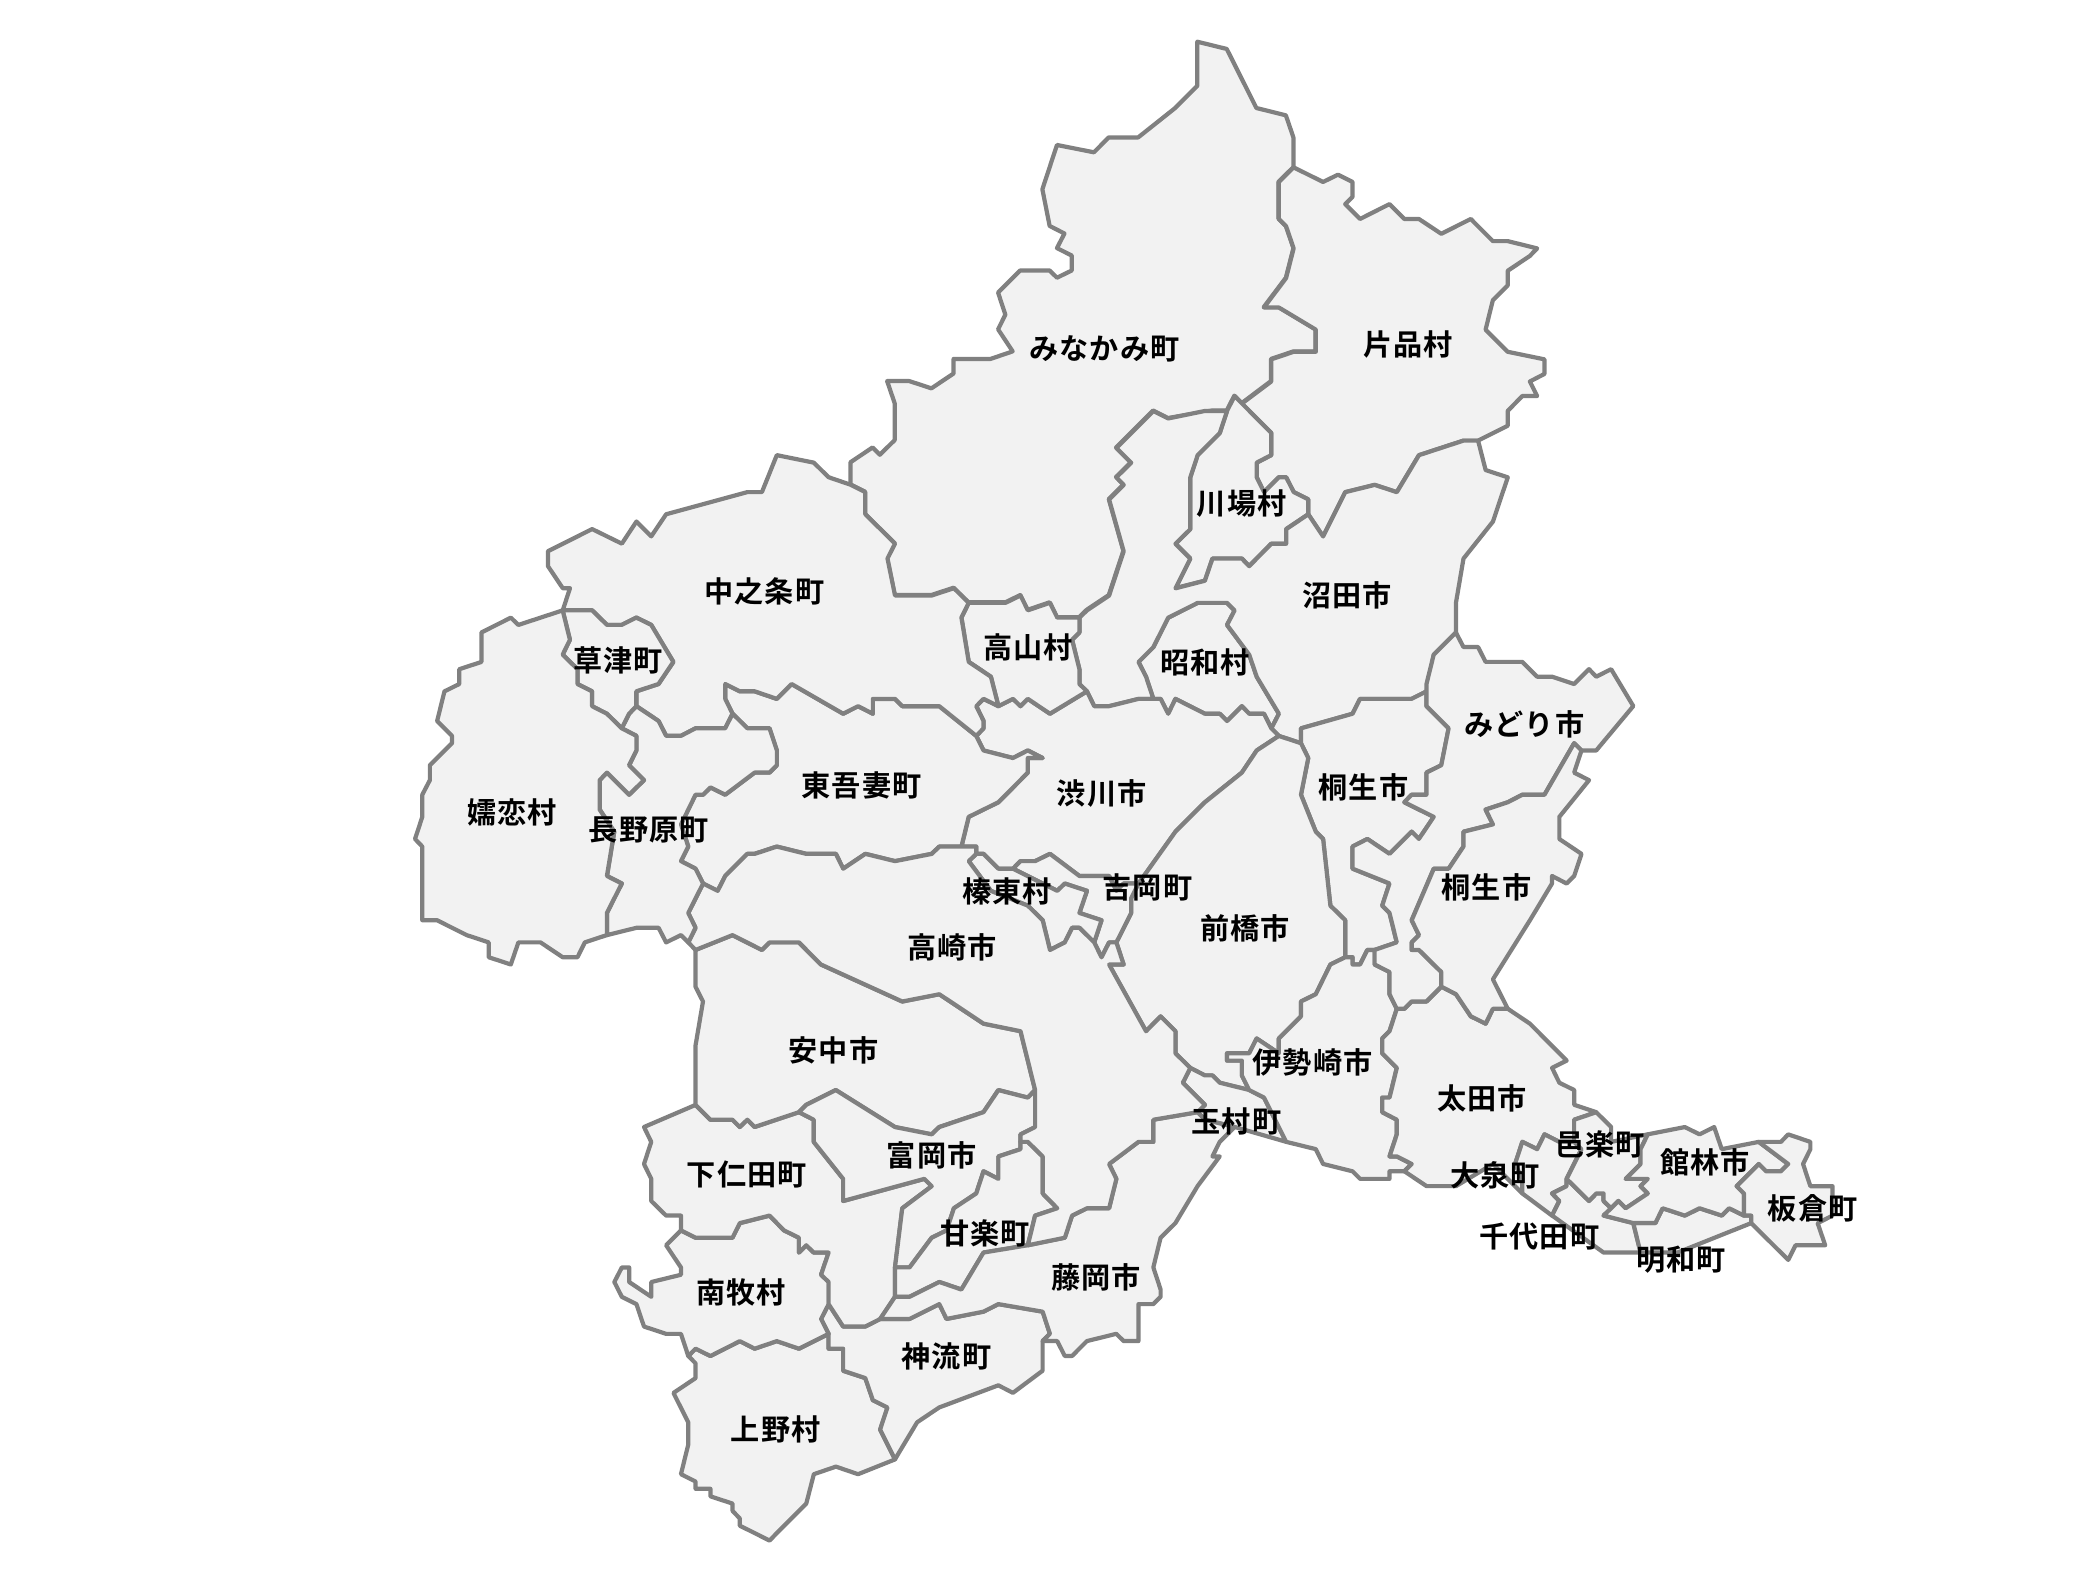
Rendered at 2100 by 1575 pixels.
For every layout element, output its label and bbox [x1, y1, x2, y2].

text_box [414, 41, 1875, 1541]
